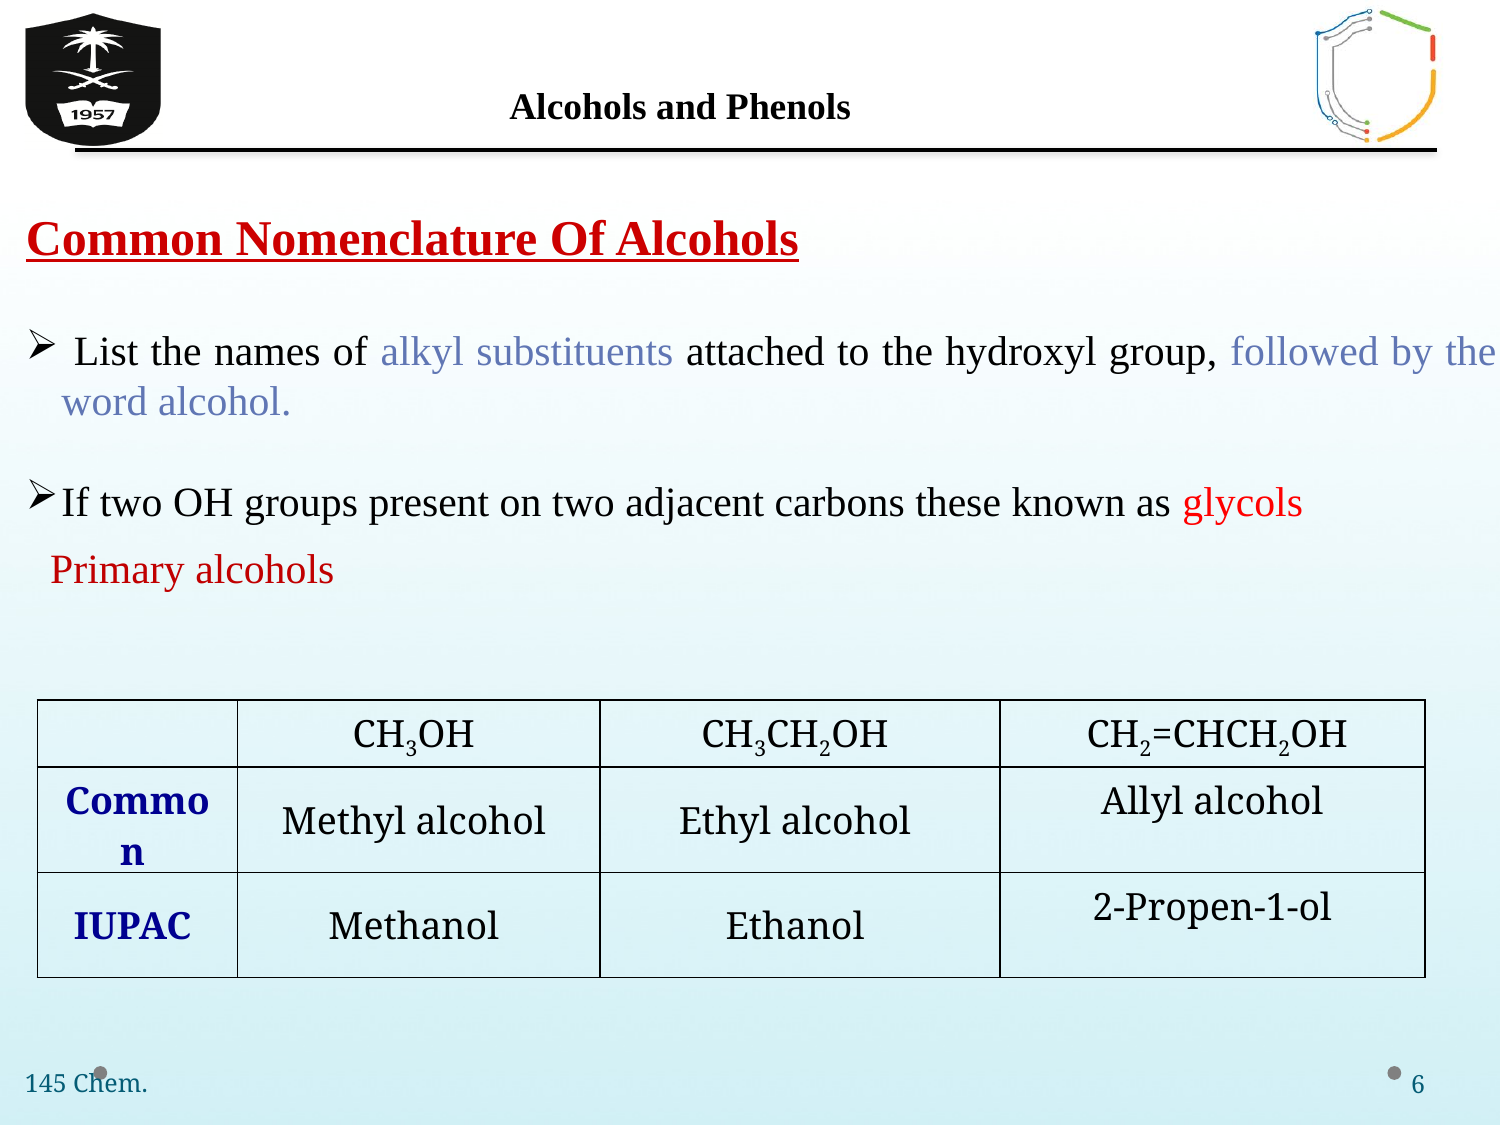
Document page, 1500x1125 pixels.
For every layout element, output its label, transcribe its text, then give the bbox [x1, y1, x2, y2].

text_box 6 [1299, 1042, 1425, 1103]
table_cell IUPAC [38, 873, 237, 977]
table_cell Ethyl alcohol [601, 768, 999, 872]
picture [0, 0, 1500, 1125]
table_cell Common [38, 768, 237, 872]
text_box Alcohols and Phenols [494, 74, 866, 135]
table_header CH3OH [238, 701, 599, 766]
text_box Common Nomenclature Of Alcohols List the names of alkyl substituents attached to the hydroxyl group, followed by the word alcohol. If two OH groups present on two adjacent carbons these known as glycols [11, 198, 1500, 532]
table_cell Methanol [238, 873, 599, 977]
table_cell Allyl alcohol [1001, 768, 1424, 872]
table_cell 2-Propen-1-ol [1001, 873, 1424, 977]
table_cell Ethanol [601, 873, 999, 977]
text_box 145 Chem. [24, 1037, 575, 1098]
text_box Primary alcohols [24, 534, 538, 600]
table_header CH2=CHCH2OH [1001, 701, 1424, 766]
table_header CH3CH2OH [601, 701, 999, 766]
table_cell Methyl alcohol [238, 768, 599, 872]
table_header [38, 701, 237, 766]
